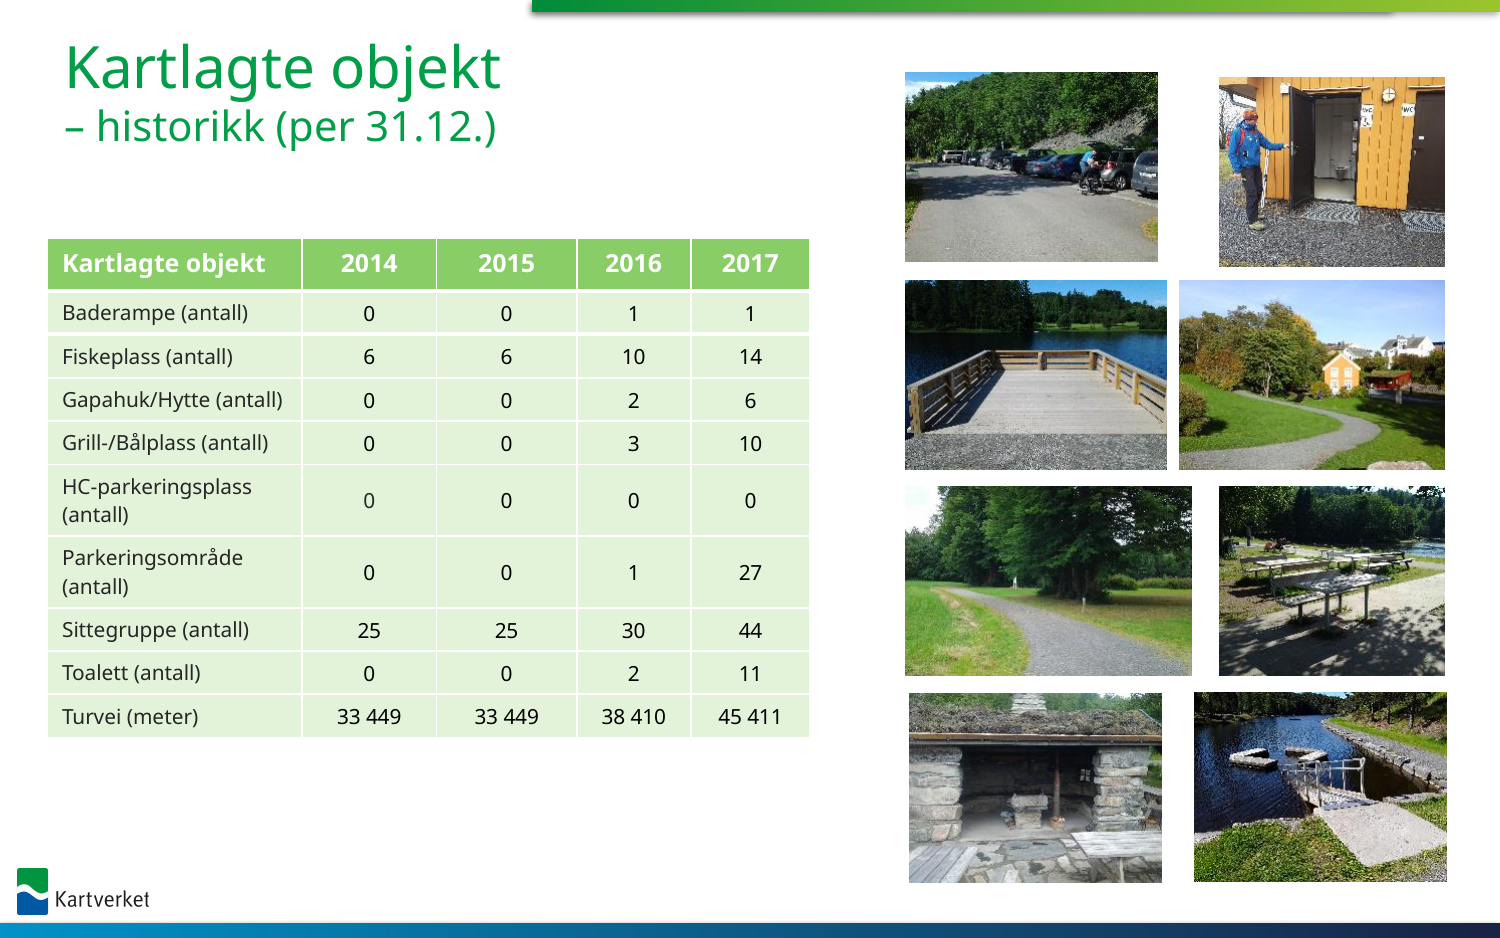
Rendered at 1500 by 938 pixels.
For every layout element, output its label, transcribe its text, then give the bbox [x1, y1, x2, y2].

table_cell 6 [303, 336, 436, 377]
table_header Kartlagte objekt [48, 239, 301, 289]
table_cell 1 [578, 293, 690, 332]
picture [905, 486, 1193, 676]
table_cell 30 [578, 609, 690, 650]
table_cell 11 [692, 652, 809, 693]
table_cell 3 [578, 422, 690, 464]
table_cell 10 [578, 336, 690, 377]
picture [1219, 77, 1445, 267]
picture [1179, 280, 1445, 470]
picture [905, 280, 1167, 470]
table_header 2014 [303, 239, 436, 289]
table_cell 33 449 [437, 695, 576, 737]
table_cell 10 [692, 422, 809, 464]
table_cell 6 [692, 379, 809, 420]
table_cell Turvei (meter) [48, 695, 301, 737]
table_cell Gapahuk/Hytte (antall) [48, 379, 301, 420]
table_cell 0 [437, 293, 576, 332]
table_cell 0 [303, 293, 436, 332]
table_cell 0 [303, 465, 436, 535]
table_cell 2 [578, 379, 690, 420]
table_cell HC-parkeringsplass (antall) [48, 465, 301, 535]
table_cell 33 449 [303, 695, 436, 737]
table_header 2015 [437, 239, 576, 289]
table_cell 25 [303, 609, 436, 650]
table_cell 6 [437, 336, 576, 377]
table_cell 0 [437, 652, 576, 693]
table_cell 0 [437, 537, 576, 607]
table_cell 0 [303, 537, 436, 607]
picture [1194, 692, 1448, 882]
table_cell 25 [437, 609, 576, 650]
table_cell 0 [303, 379, 436, 420]
table_header 2016 [578, 239, 690, 289]
table_cell 14 [692, 336, 809, 377]
table_cell Grill-/Bålplass (antall) [48, 422, 301, 464]
table_cell Baderampe (antall) [48, 293, 301, 332]
picture [905, 72, 1158, 262]
table_cell Sittegruppe (antall) [48, 609, 301, 650]
table_cell 0 [437, 465, 576, 535]
table_cell 27 [692, 537, 809, 607]
text_box Kartlagte objekt – historikk (per 31.12.) [49, 14, 1431, 158]
table_cell Toalett (antall) [48, 652, 301, 693]
table_cell Fiskeplass (antall) [48, 336, 301, 377]
table_cell 0 [303, 422, 436, 464]
table_cell 0 [437, 379, 576, 420]
table_cell 0 [303, 652, 436, 693]
picture [1219, 486, 1445, 676]
table_header 2017 [692, 239, 809, 289]
table_cell 1 [692, 293, 809, 332]
table_cell Parkeringsområde (antall) [48, 537, 301, 607]
table_cell 1 [578, 537, 690, 607]
table_cell 38 410 [578, 695, 690, 737]
table_cell 0 [437, 422, 576, 464]
table_cell 0 [578, 465, 690, 535]
picture [909, 693, 1163, 884]
table_cell 0 [692, 465, 809, 535]
table_cell 44 [692, 609, 809, 650]
table_cell 45 411 [692, 695, 809, 737]
table_cell 2 [578, 652, 690, 693]
